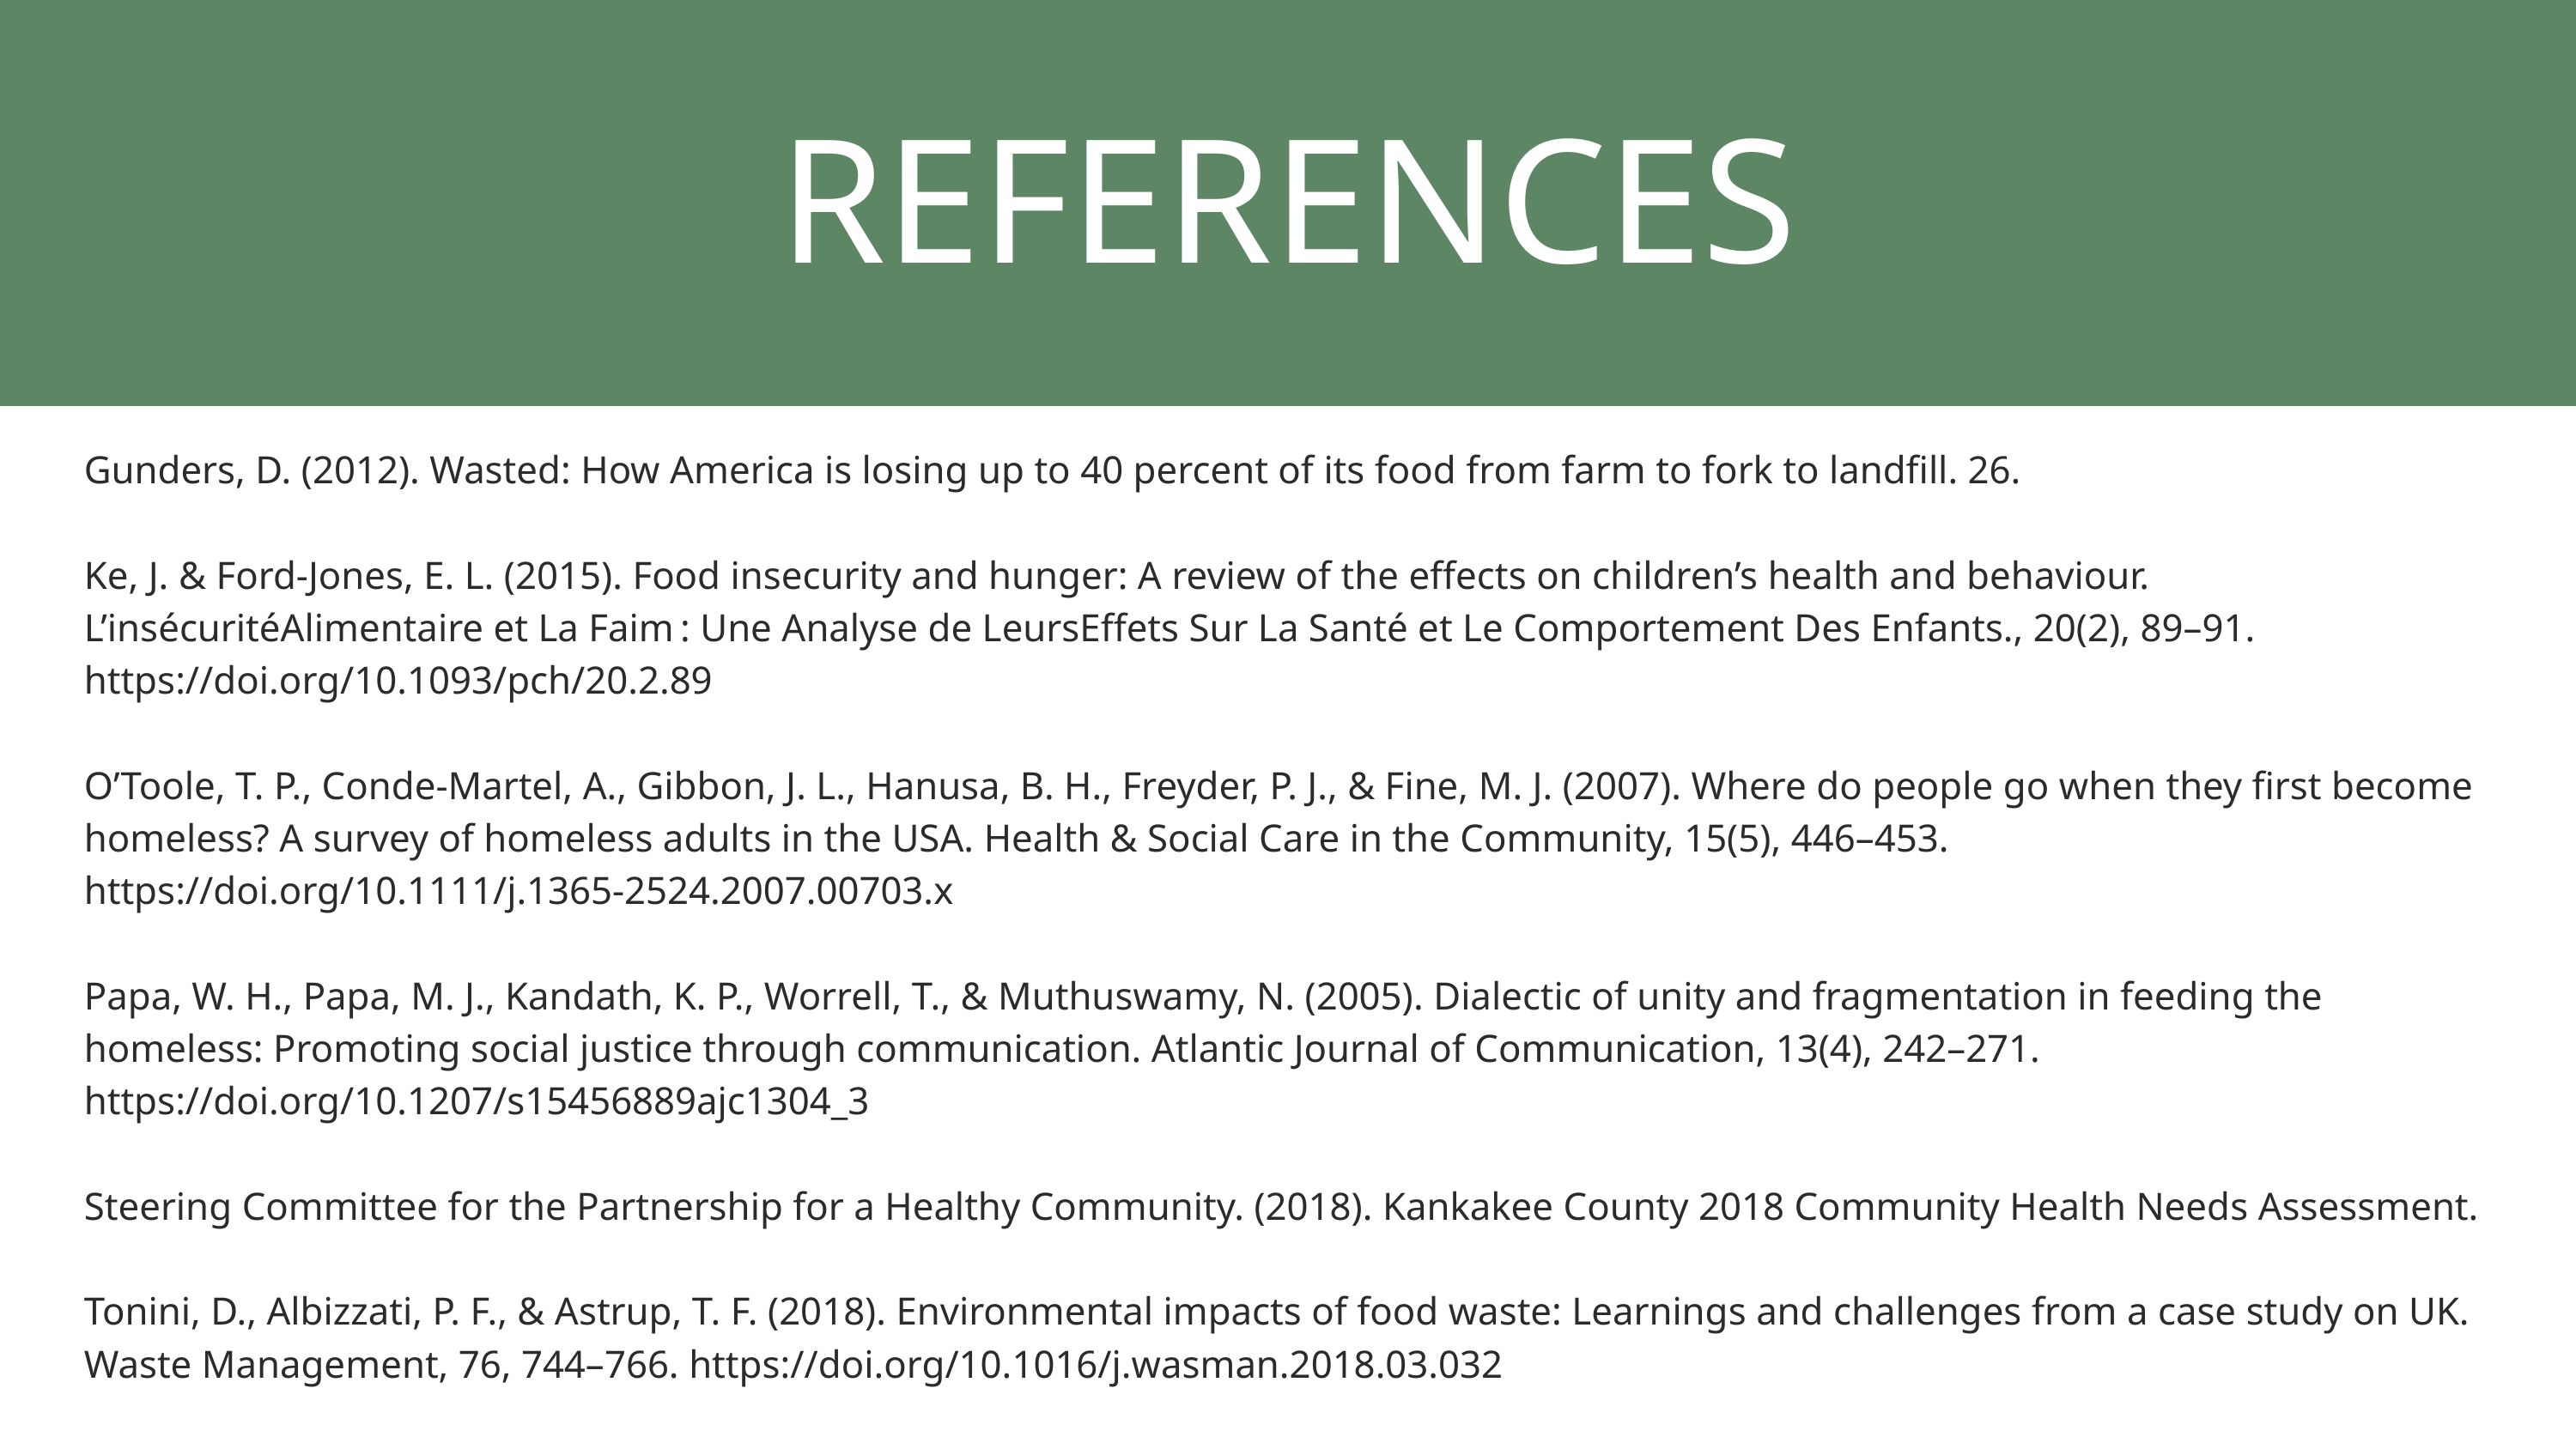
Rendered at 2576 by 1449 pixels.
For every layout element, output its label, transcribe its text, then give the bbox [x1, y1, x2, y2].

text_box [0, 0, 2576, 406]
text_box REFERENCES [105, 125, 2471, 298]
text_box Gunders, D. (2012). Wasted: How America is losing up to 40 percent of its food from farm to fork to landfill. 26. Ke, J. & Ford-Jones, E. L. (2015). Food insecurity and hunger: A review of the effects on children’s health and behaviour. L’insécuritéAlimentaire et La Faim : Une Analyse de LeursEffets Sur La Santé et Le Comportement Des Enfants., 20(2), 89–91. https://doi.org/10.1093/pch/20.2.89 O’Toole, T. P., Conde‐Martel, A., Gibbon, J. L., Hanusa, B. H., Freyder, P. J., & Fine, M. J. (2007). Where do people go when they first become homeless? A survey of homeless adults in the USA. Health & Social Care in the Community, 15(5), 446–453. https://doi.org/10.1111/j.1365-2524.2007.00703.x Papa, W. H., Papa, M. J., Kandath, K. P., Worrell, T., & Muthuswamy, N. (2005). Dialectic of unity and fragmentation in feeding the homeless: Promoting social justice through communication. Atlantic Journal of Communication, 13(4), 242–271. https://doi.org/10.1207/s15456889ajc1304_3 Steering Committee for the Partnership for a Healthy Community. (2018). Kankakee County 2018 Community Health Needs Assessment. Tonini, D., Albizzati, P. F., & Astrup, T. F. (2018). Environmental impacts of food waste: Learnings and challenges from a case study on UK. Waste Management, 76, 744–766. https://doi.org/10.1016/j.wasman.2018.03.032 [83, 439, 2492, 1385]
